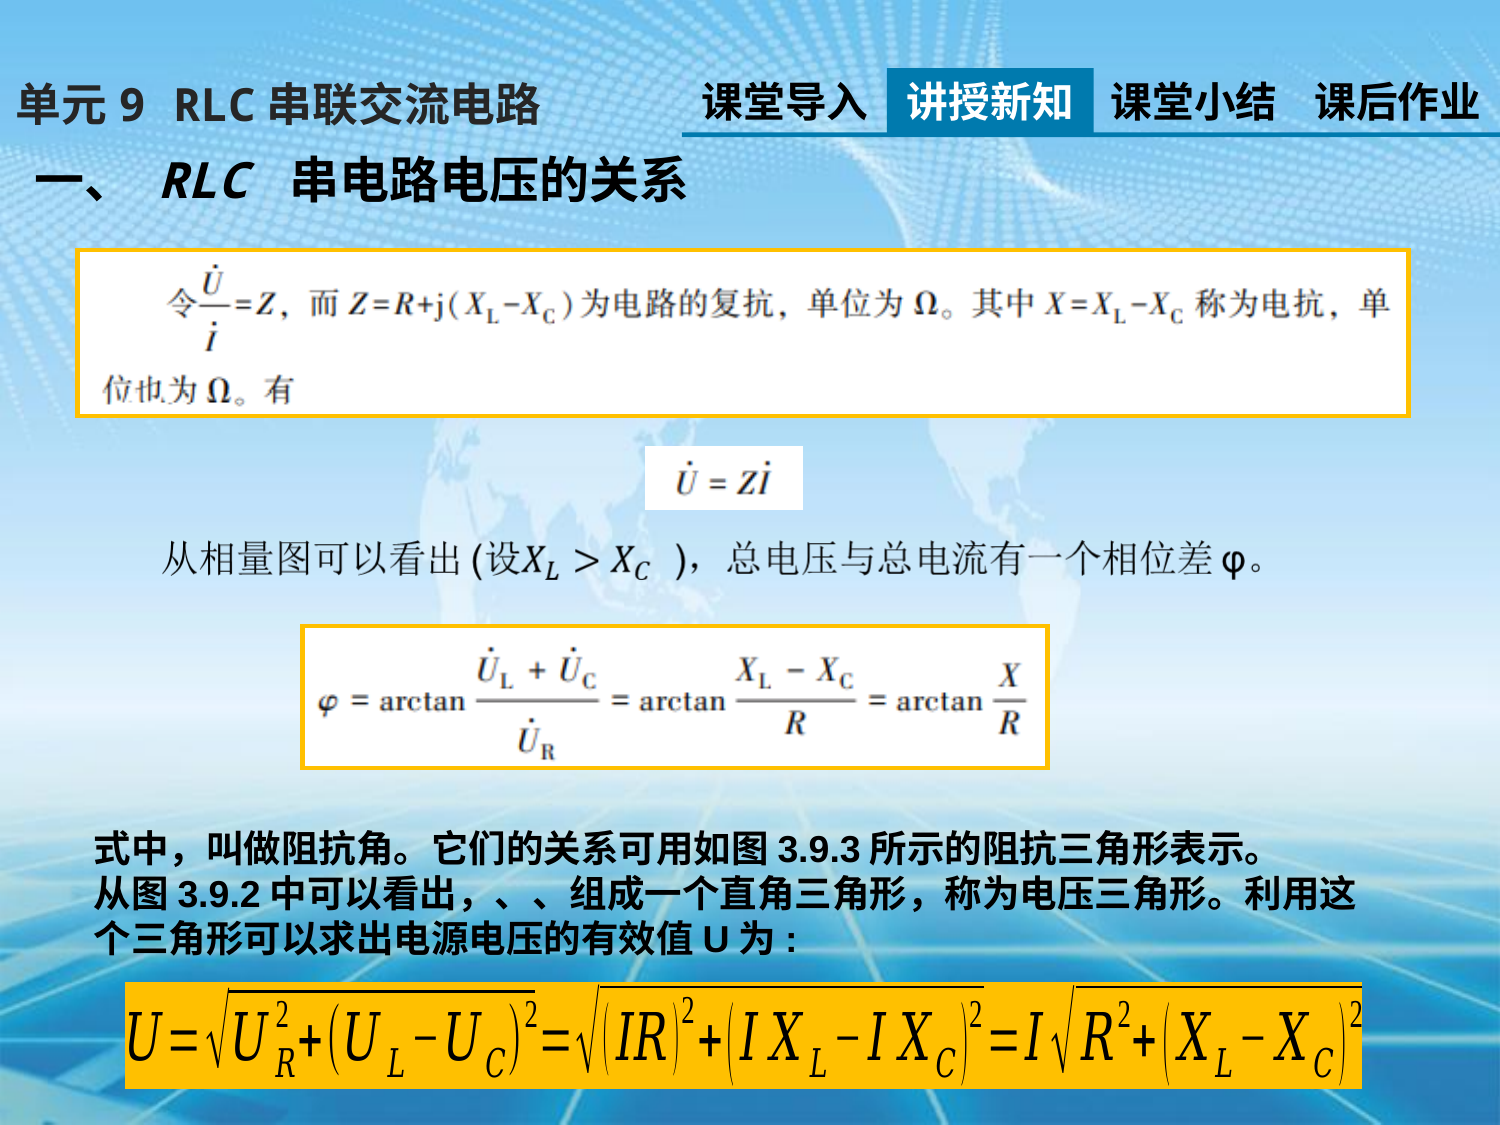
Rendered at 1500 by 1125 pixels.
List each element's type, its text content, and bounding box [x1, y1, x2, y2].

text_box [1, 67, 1500, 139]
text_box [145, 527, 1407, 589]
picture [0, 0, 1500, 1125]
text_box 一、 RLC 串电路电压的关系 [19, 139, 1055, 206]
